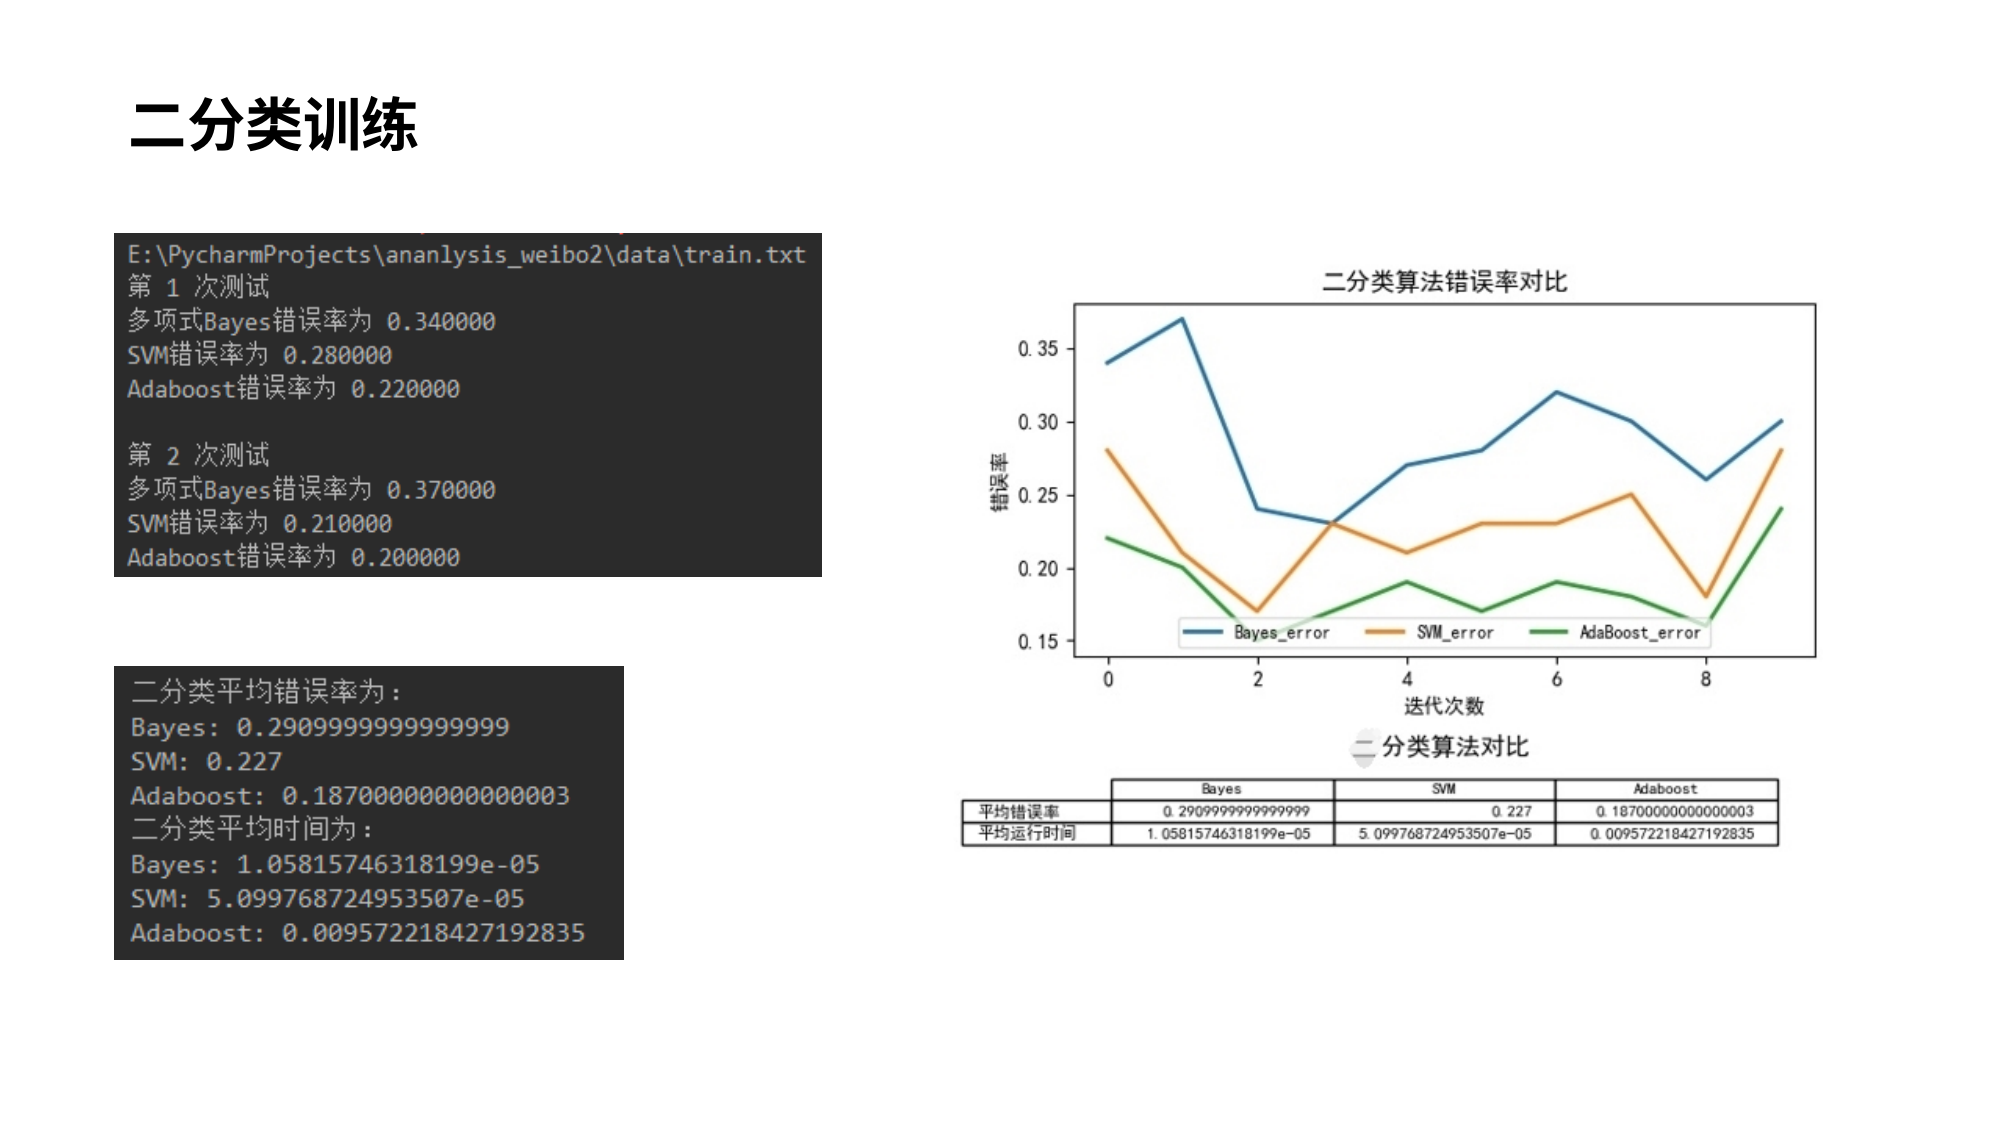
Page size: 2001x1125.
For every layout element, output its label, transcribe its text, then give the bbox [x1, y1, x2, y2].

picture [953, 253, 1823, 869]
picture [114, 666, 624, 960]
title 二分类训练 [114, 12, 1886, 167]
picture [114, 233, 822, 577]
